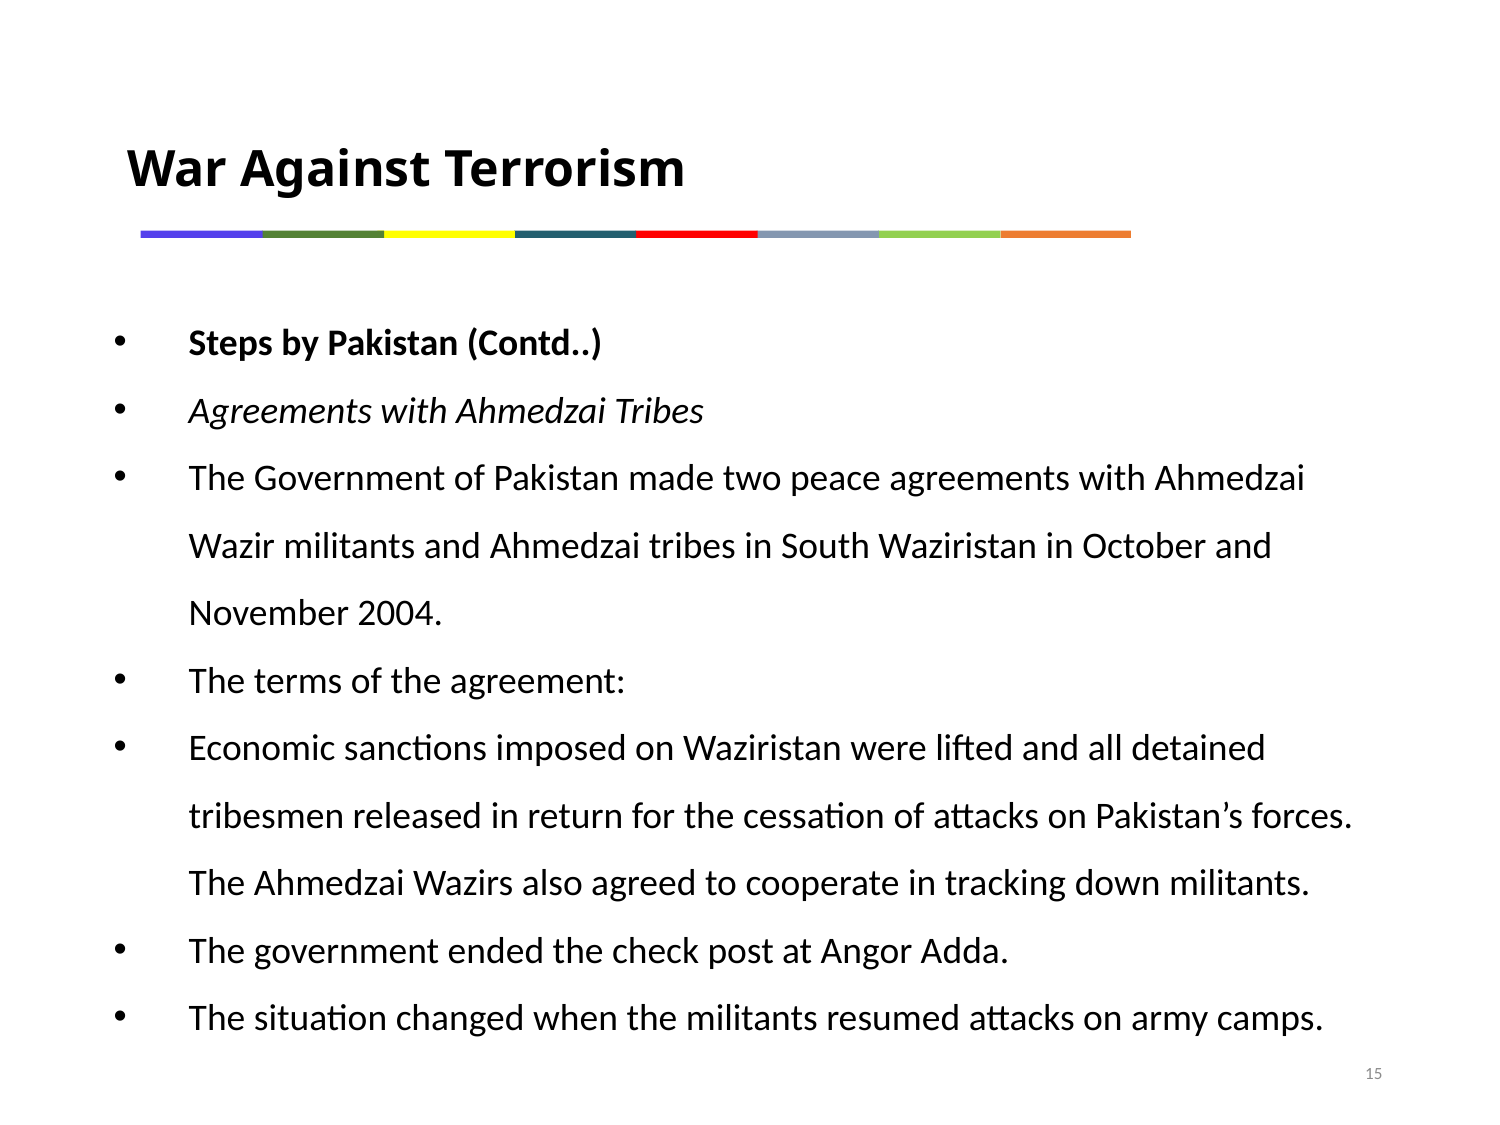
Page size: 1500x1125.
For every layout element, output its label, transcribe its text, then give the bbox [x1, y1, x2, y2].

text_box Steps by Pakistan (Contd..) Agreements with Ahmedzai Tribes The Government of Pakistan made two peace agreements with Ahmedzai Wazir militants and Ahmedzai tribes in South Waziristan in October and November 2004. The terms of the agreement: Economic sanctions imposed on Waziristan were lifted and all detained tribesmen released in return for the cessation of attacks on Pakistan’s forces. The Ahmedzai Wazirs also agreed to cooperate in tracking down militants. The government ended the check post at Angor Adda. The situation changed when the militants resumed attacks on army camps. [98, 288, 1415, 1046]
slide_number 15 [1060, 1042, 1398, 1103]
text_box War Against Terrorism [112, 120, 1500, 276]
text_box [140, 230, 1131, 239]
